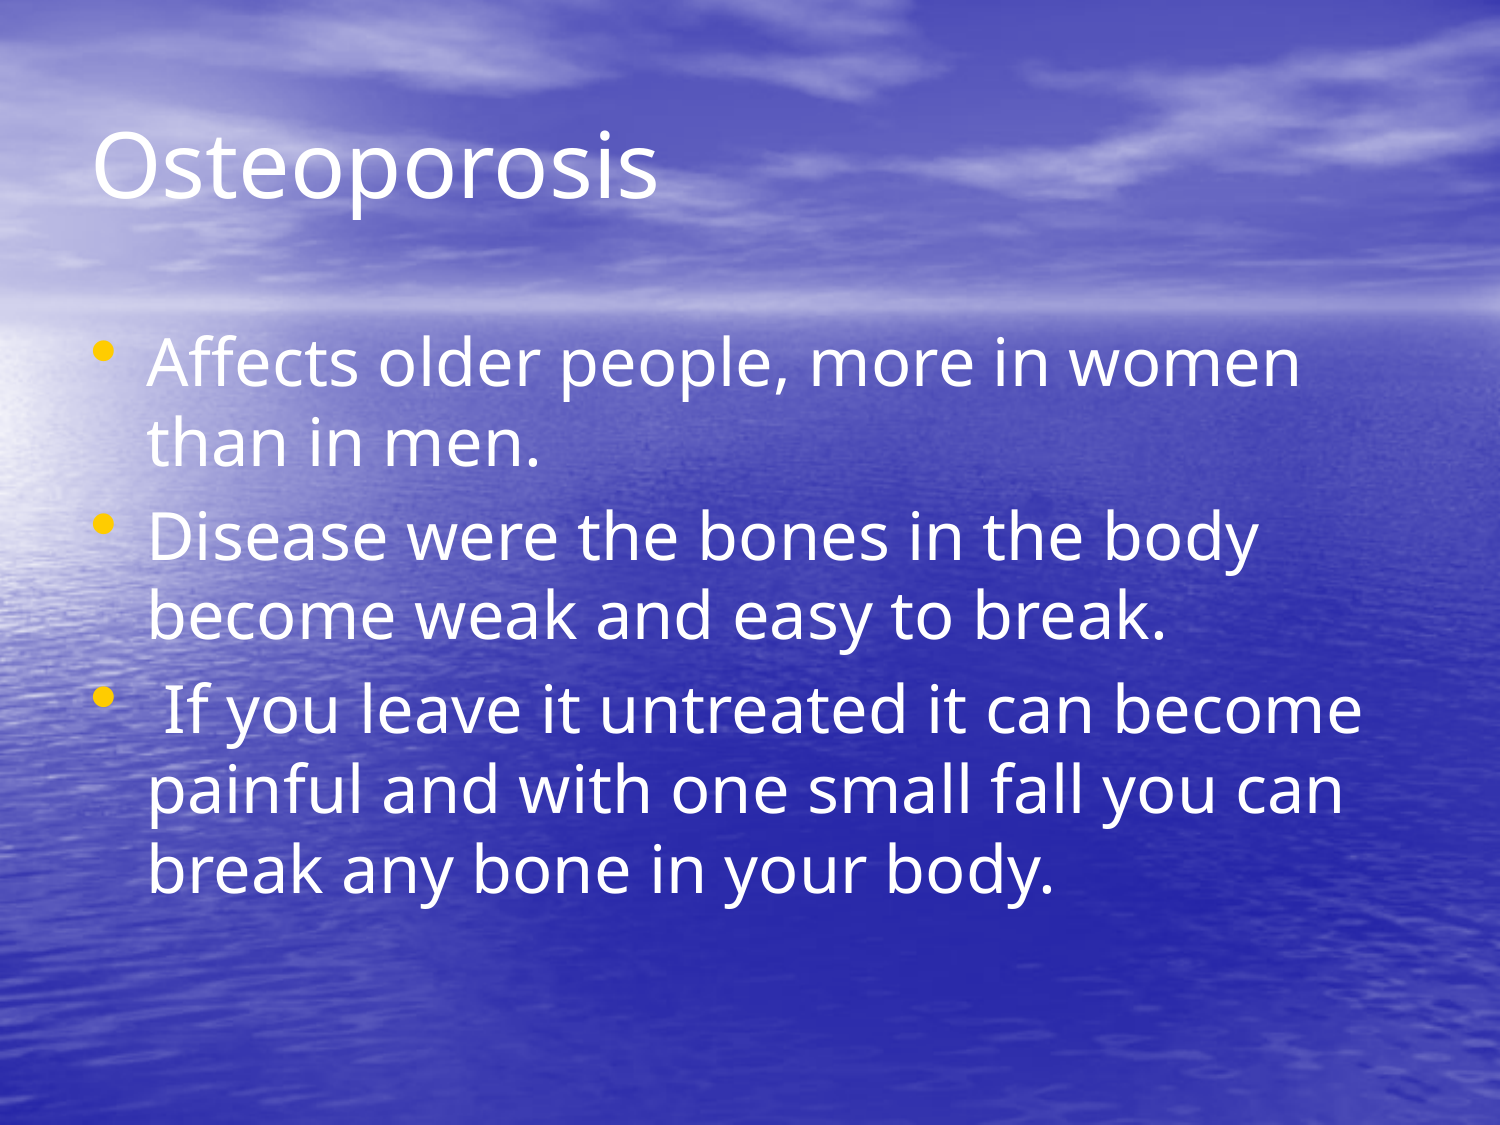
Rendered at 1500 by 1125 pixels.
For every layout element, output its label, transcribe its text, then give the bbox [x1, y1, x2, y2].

list Affects older people, more in women than in men. Disease were the bones in the body become weak and easy to break. If you leave it untreated it can become painful and with one small fall you can break any bone in your body. [74, 312, 1426, 988]
title Osteoporosis [74, 47, 1426, 276]
